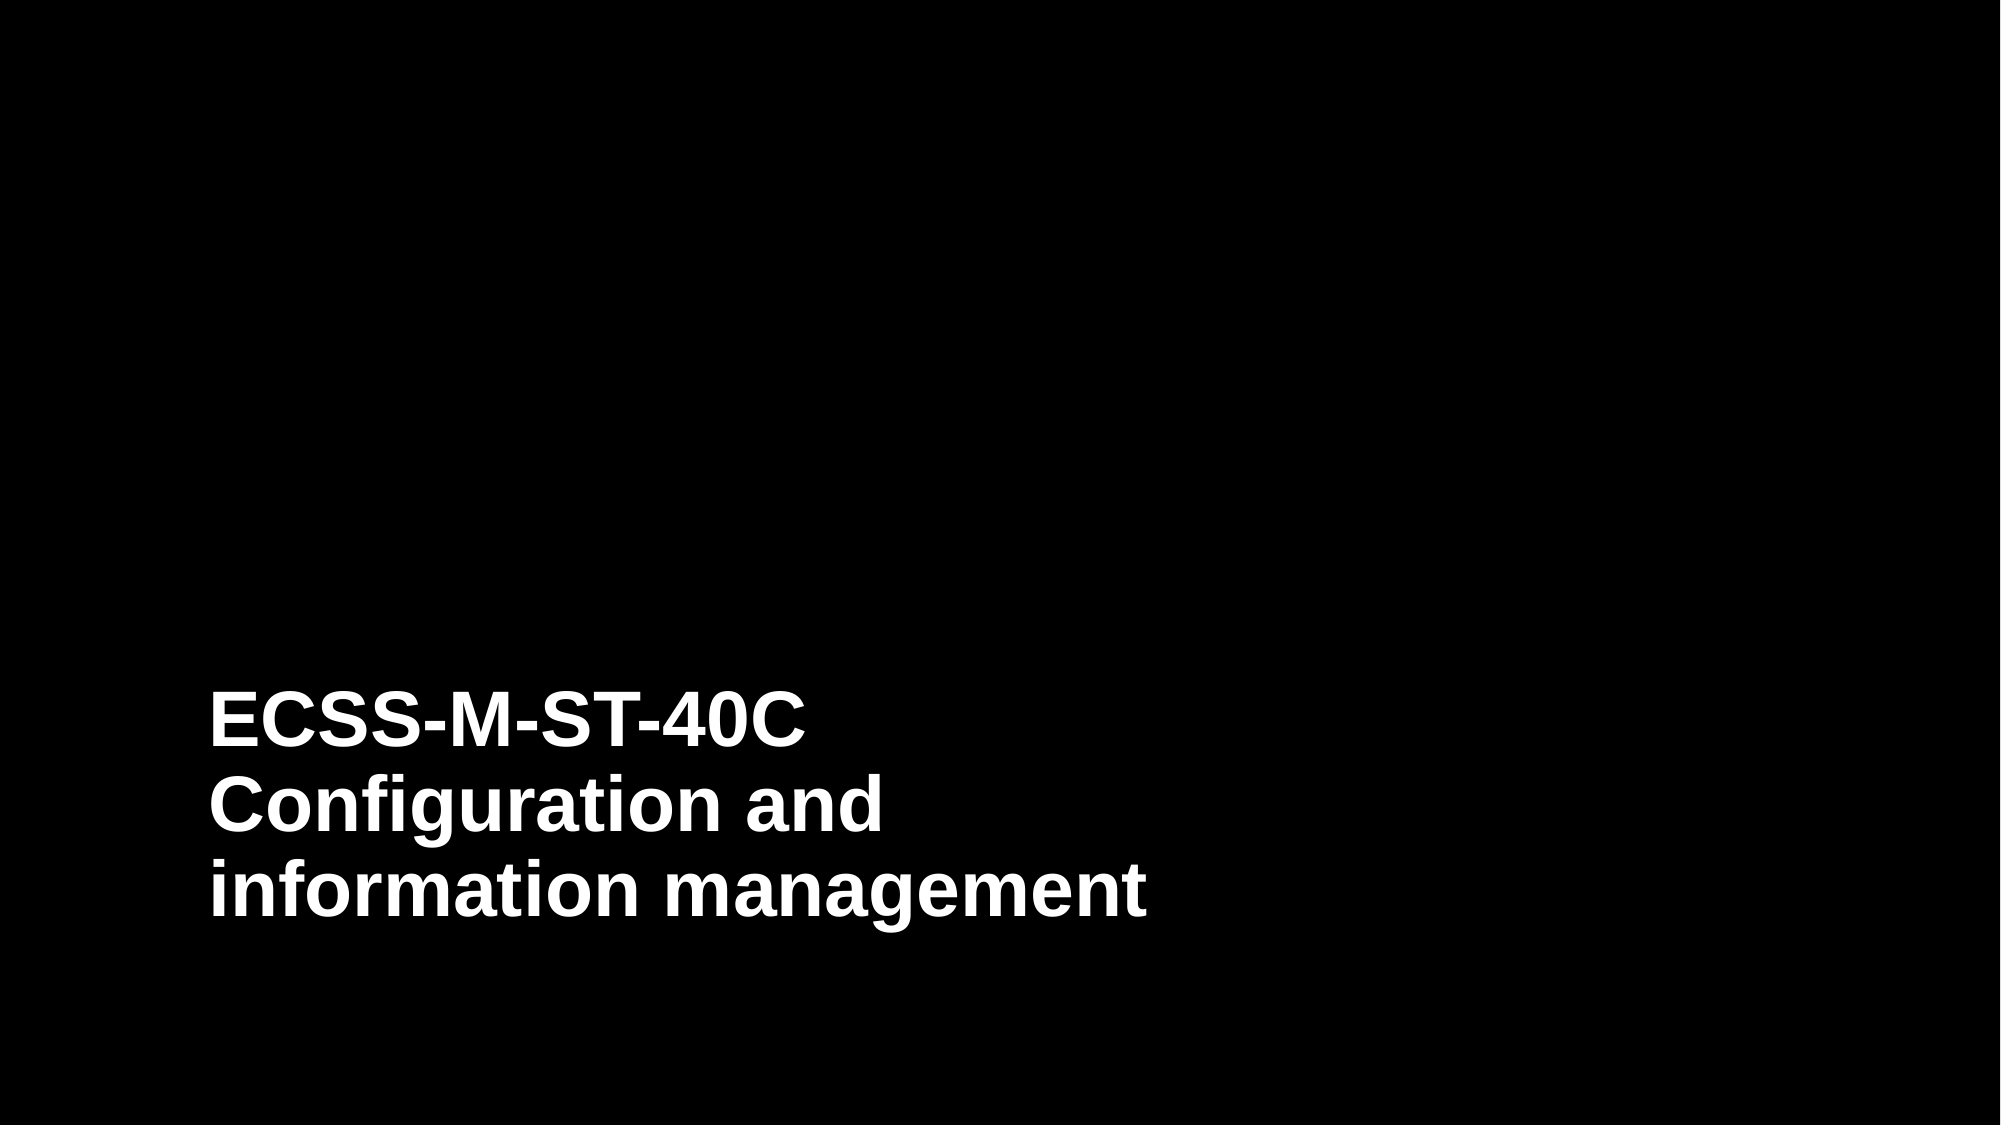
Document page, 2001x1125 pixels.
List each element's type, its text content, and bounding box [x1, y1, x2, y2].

title ECSS-M-ST-40C Configuration and information management [193, 640, 1182, 971]
